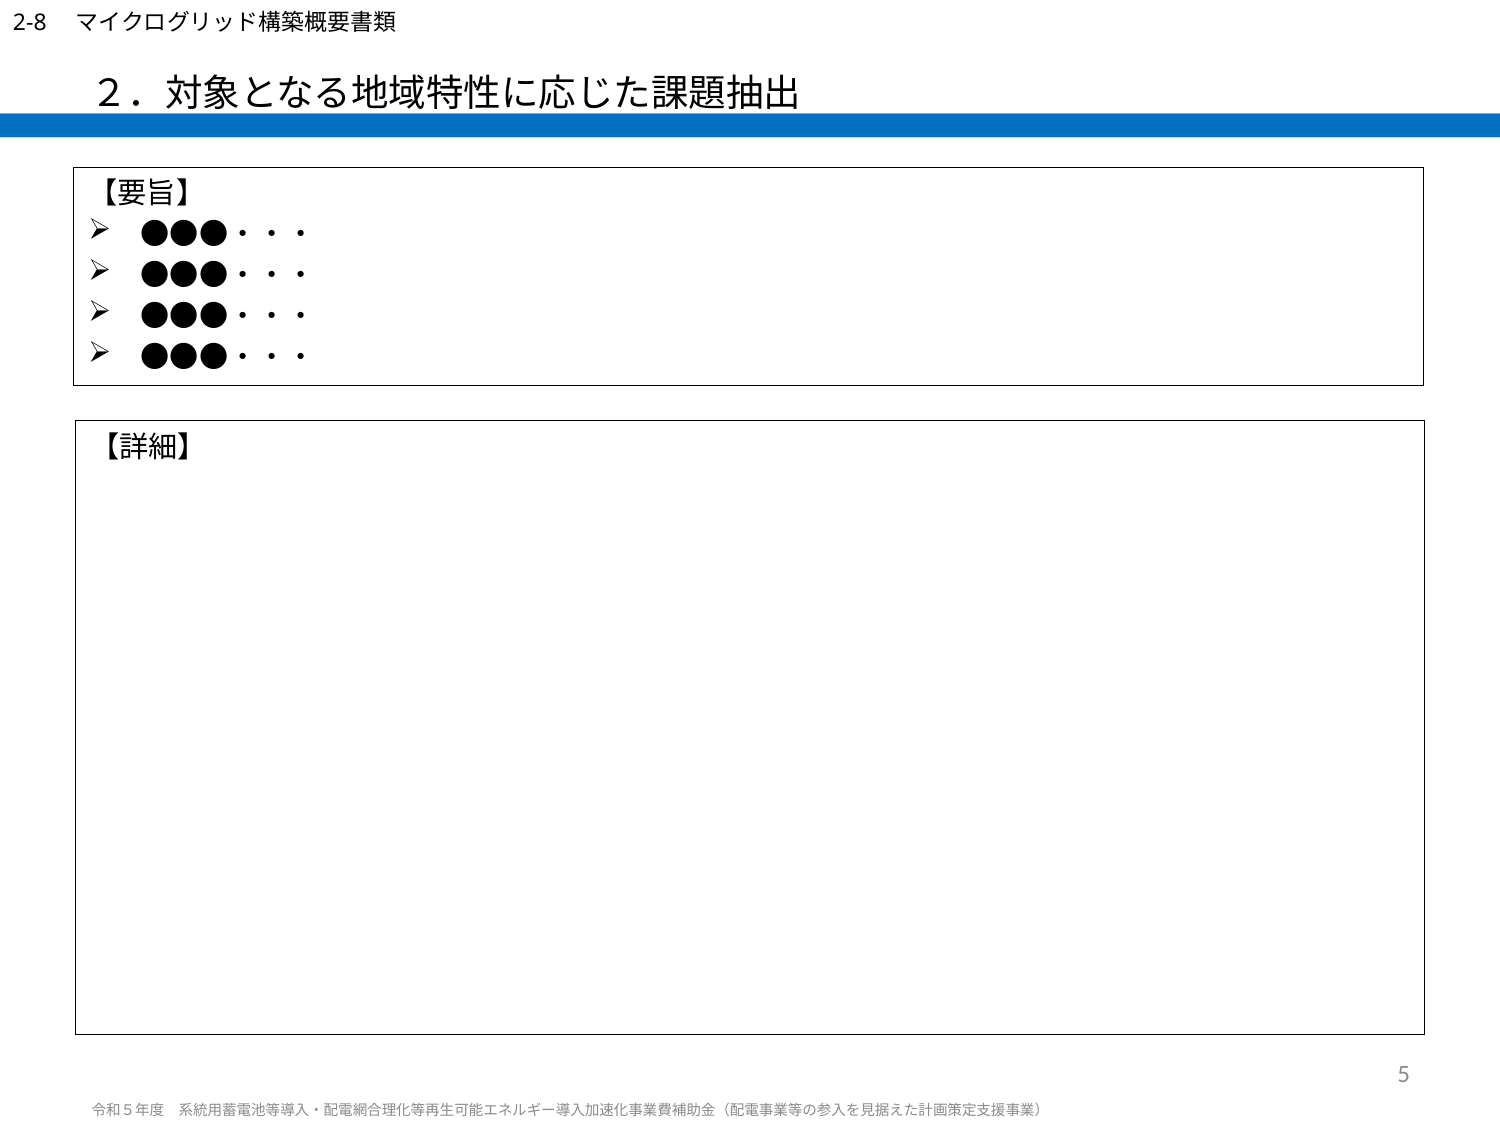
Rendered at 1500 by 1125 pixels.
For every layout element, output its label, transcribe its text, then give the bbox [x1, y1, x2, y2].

list 【要旨】 ●●●・・・ ●●●・・・ ●●●・・・ ●●●・・・ [73, 167, 1424, 386]
title ２．対象となる地域特性に応じた課題抽出 [75, 45, 1425, 113]
text_box 2-8 マイクログリッド構築概要書類 [0, 0, 467, 61]
text_box [0, 113, 1500, 138]
slide_number 5 [1074, 1042, 1425, 1103]
list 【詳細】 [75, 420, 1425, 1035]
